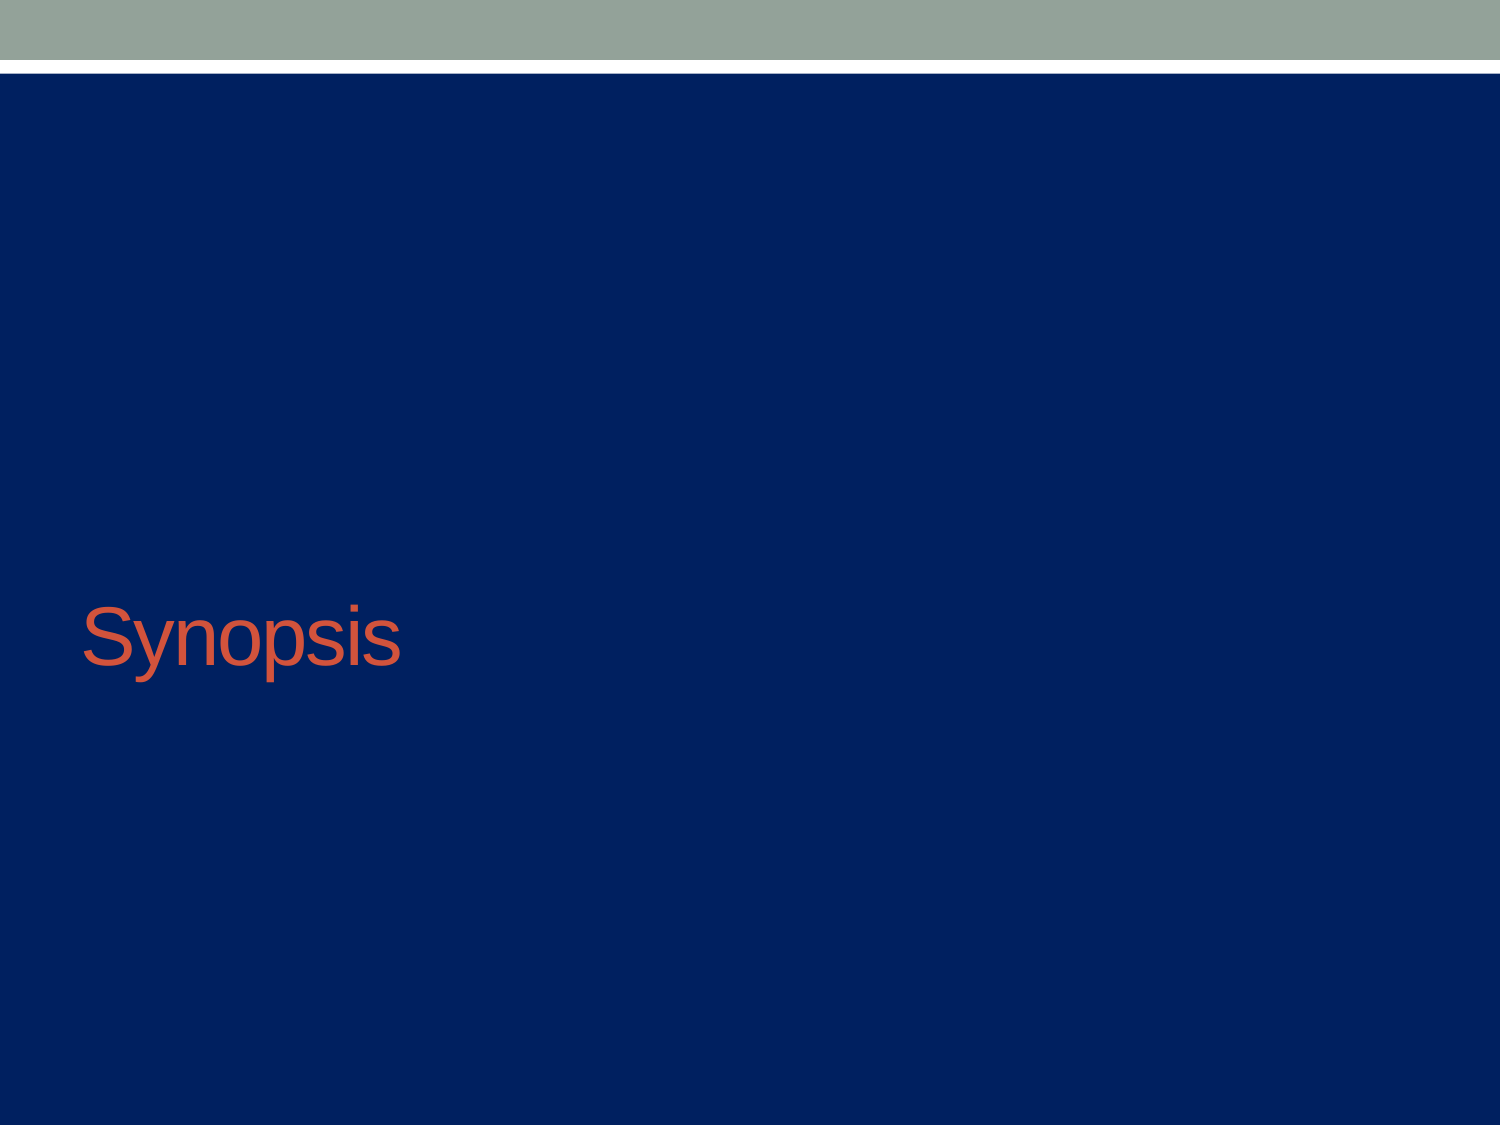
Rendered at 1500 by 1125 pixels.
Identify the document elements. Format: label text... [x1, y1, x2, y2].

title Synopsis [64, 550, 1415, 714]
